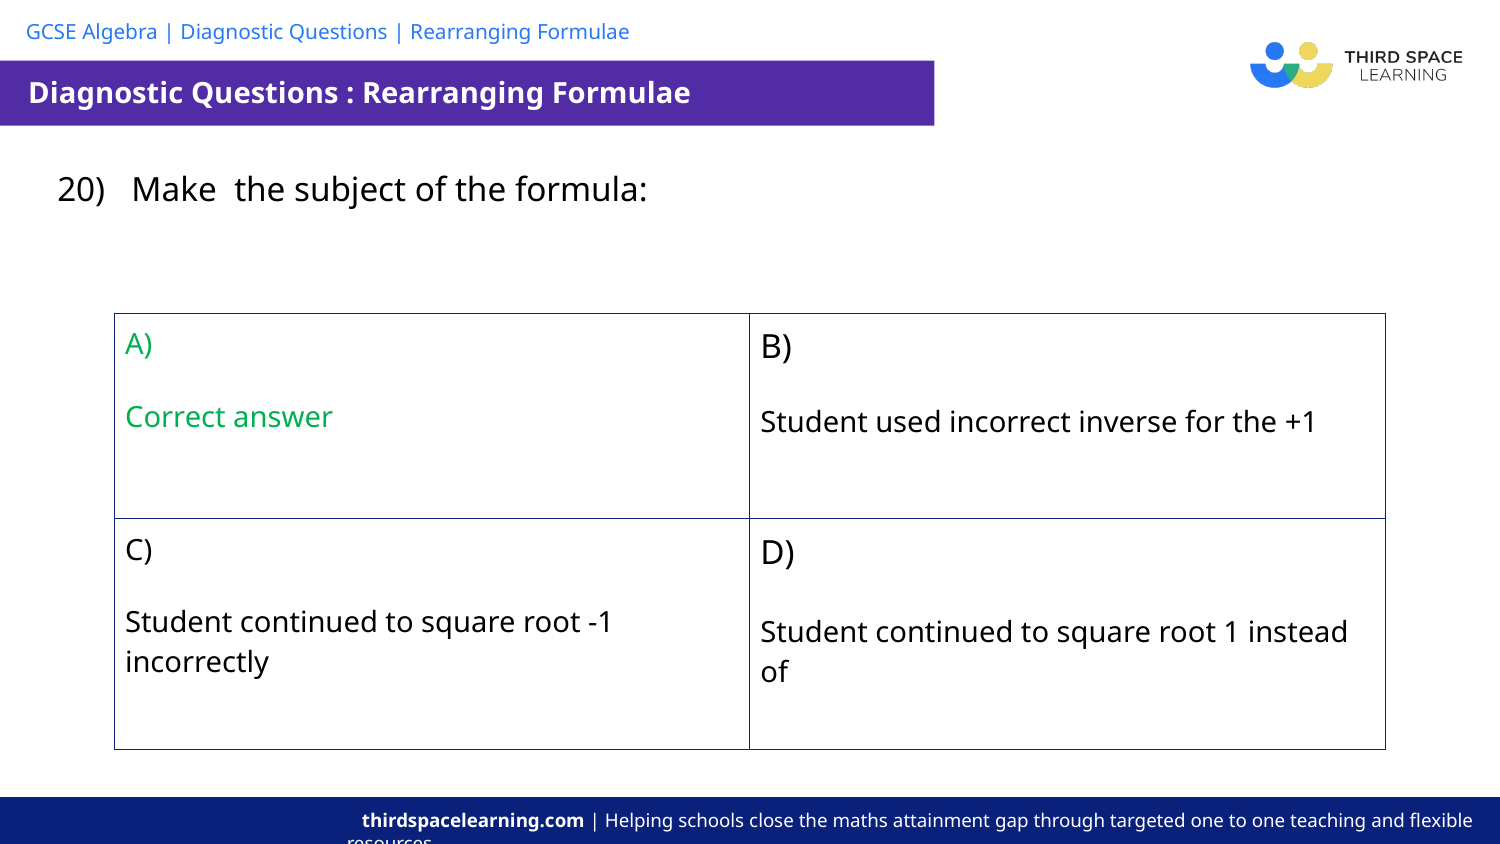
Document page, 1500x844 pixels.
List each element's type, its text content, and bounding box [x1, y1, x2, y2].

picture [1250, 33, 1465, 99]
text_box Diagnostic Questions : Rearranging Formulae [13, 59, 792, 125]
